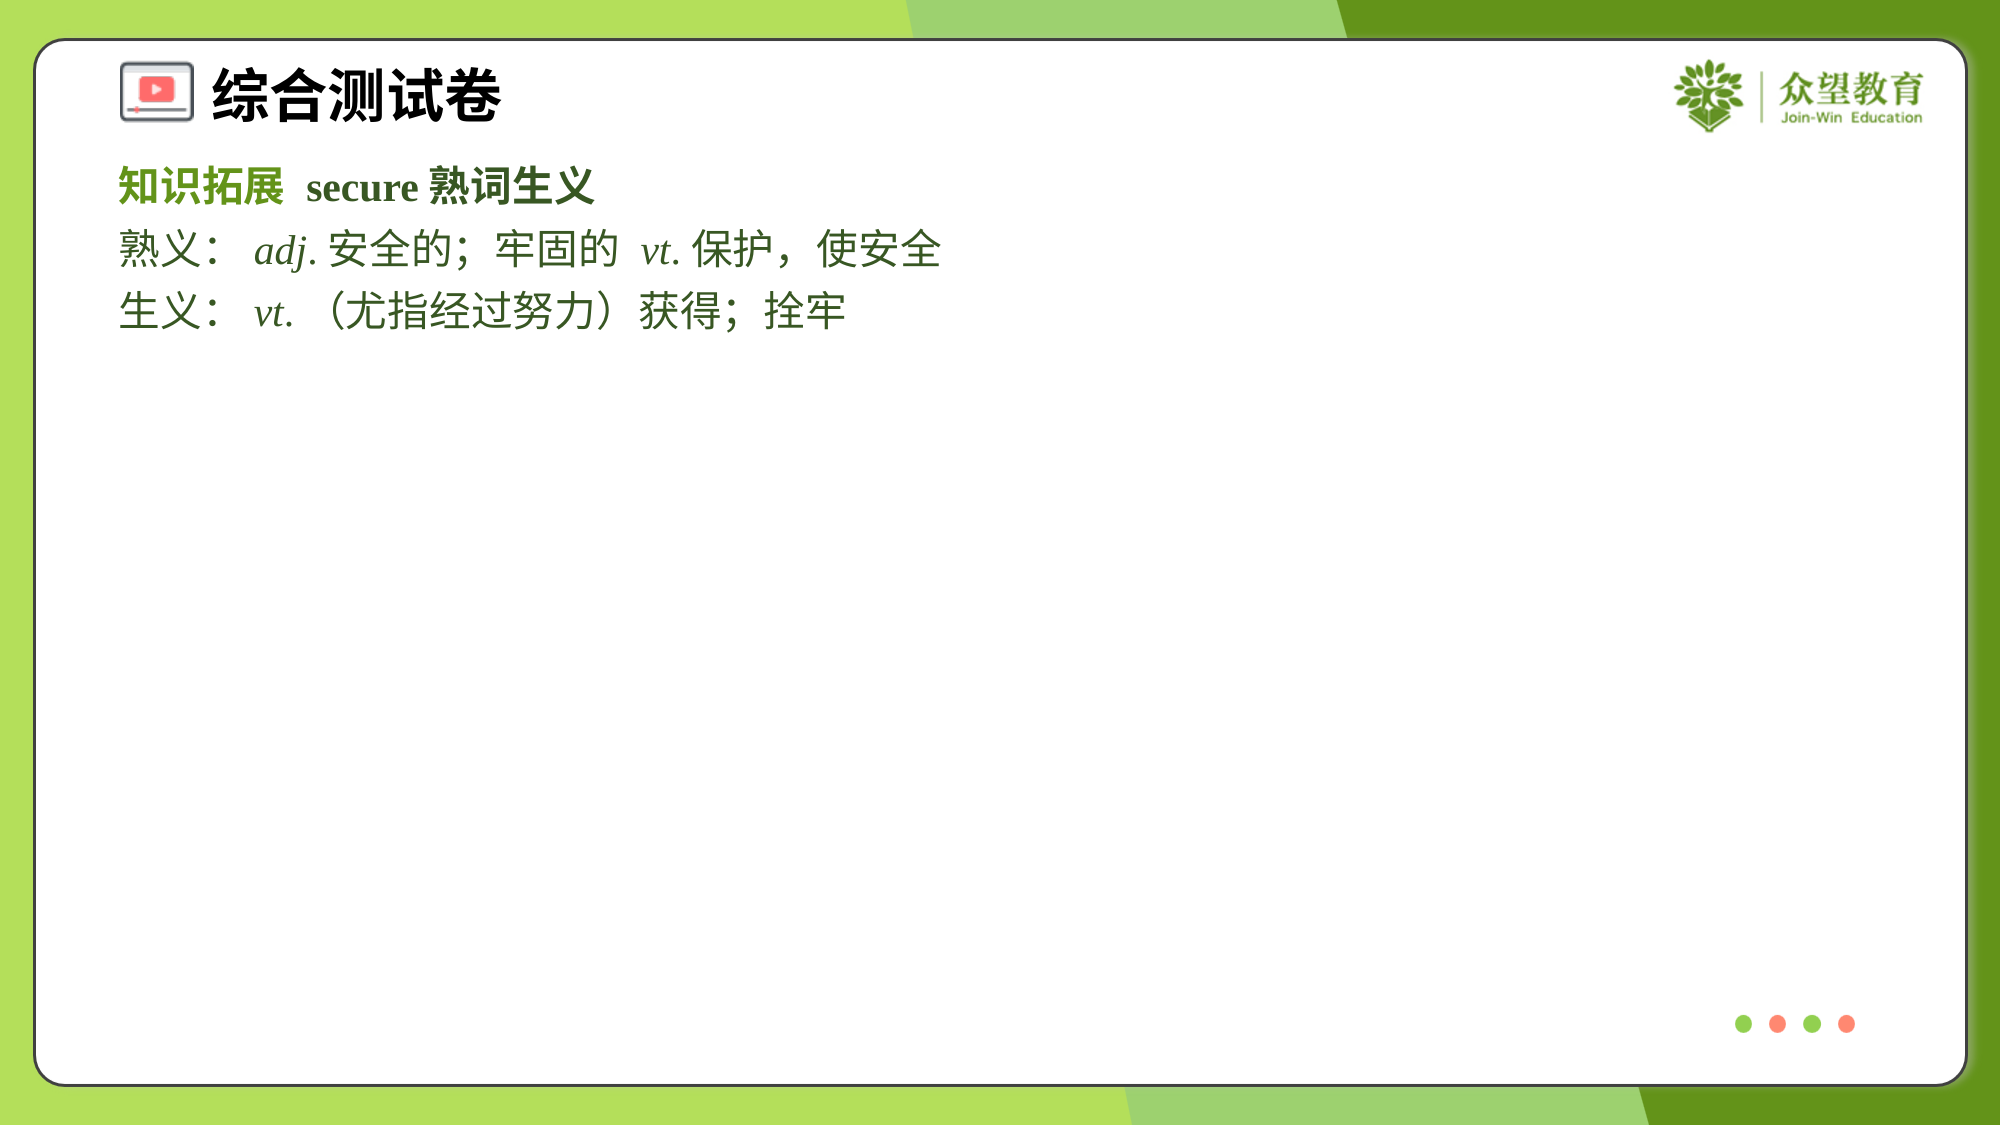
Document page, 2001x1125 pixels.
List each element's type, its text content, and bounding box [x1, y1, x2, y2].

text_box 知识拓展 secure熟词生义 熟义：adj.安全的；牢固的 vt.保护，使安全 生义：vt.（尤指经过努力）获得；拴牢 [118, 147, 1883, 331]
picture [0, 0, 2000, 1125]
